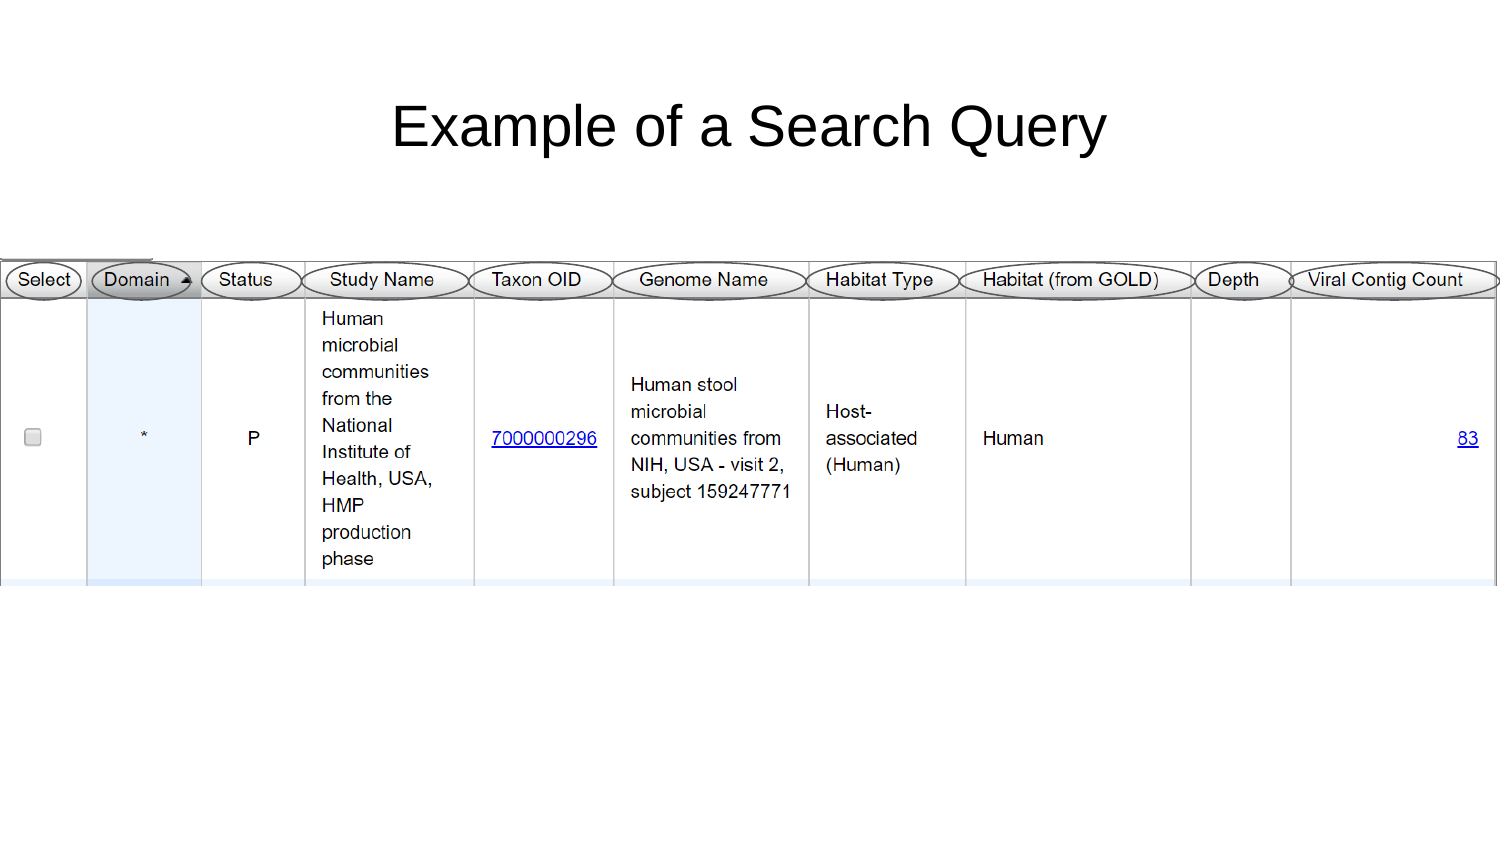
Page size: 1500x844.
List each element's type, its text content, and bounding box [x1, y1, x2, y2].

title Example of a Search Query [51, 72, 1449, 167]
picture [0, 258, 1500, 586]
